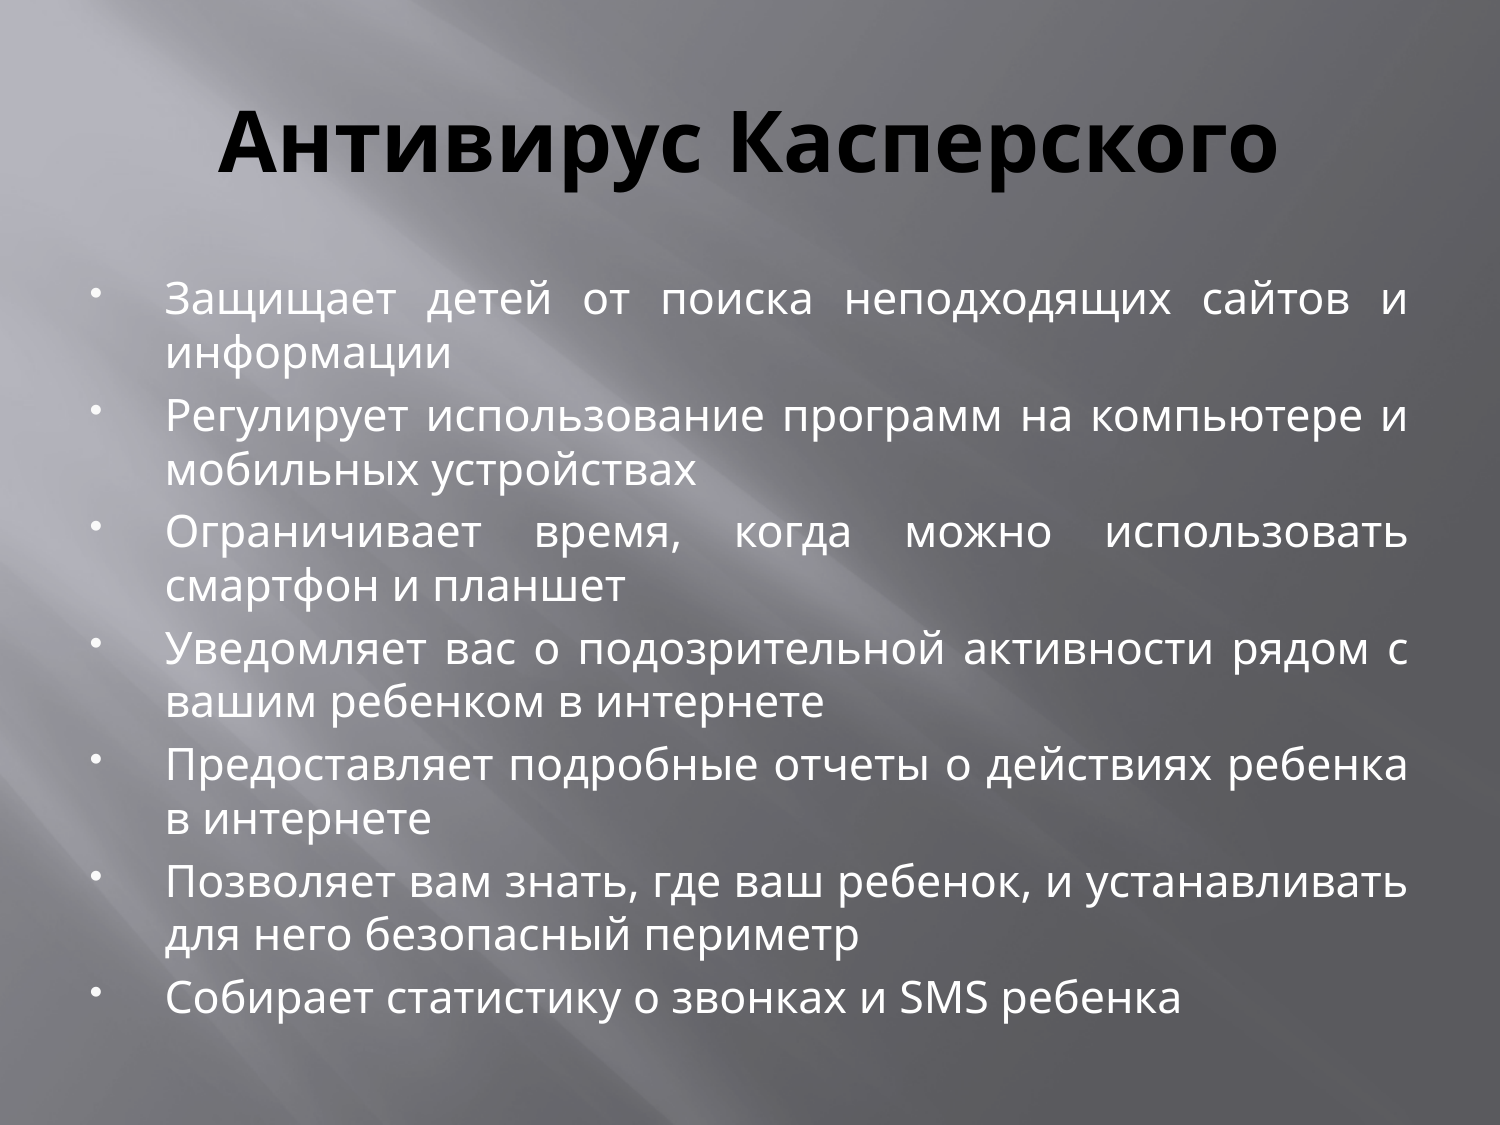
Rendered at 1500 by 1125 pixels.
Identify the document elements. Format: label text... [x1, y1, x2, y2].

title Антивирус Касперского [75, 45, 1425, 233]
list Защищает детей от поиска неподходящих сайтов и информации Регулирует использование программ на компьютере и мобильных устройствах Ограничивает время, когда можно использовать смартфон и планшет Уведомляет вас о подозрительной активности рядом с вашим ребенком в интернете Предоставляет подробные отчеты о действиях ребенка в интернете Позволяет вам знать, где ваш ребенок, и устанавливать для него безопасный периметр Собирает статистику о звонках и SMS ребенка [75, 262, 1425, 1035]
